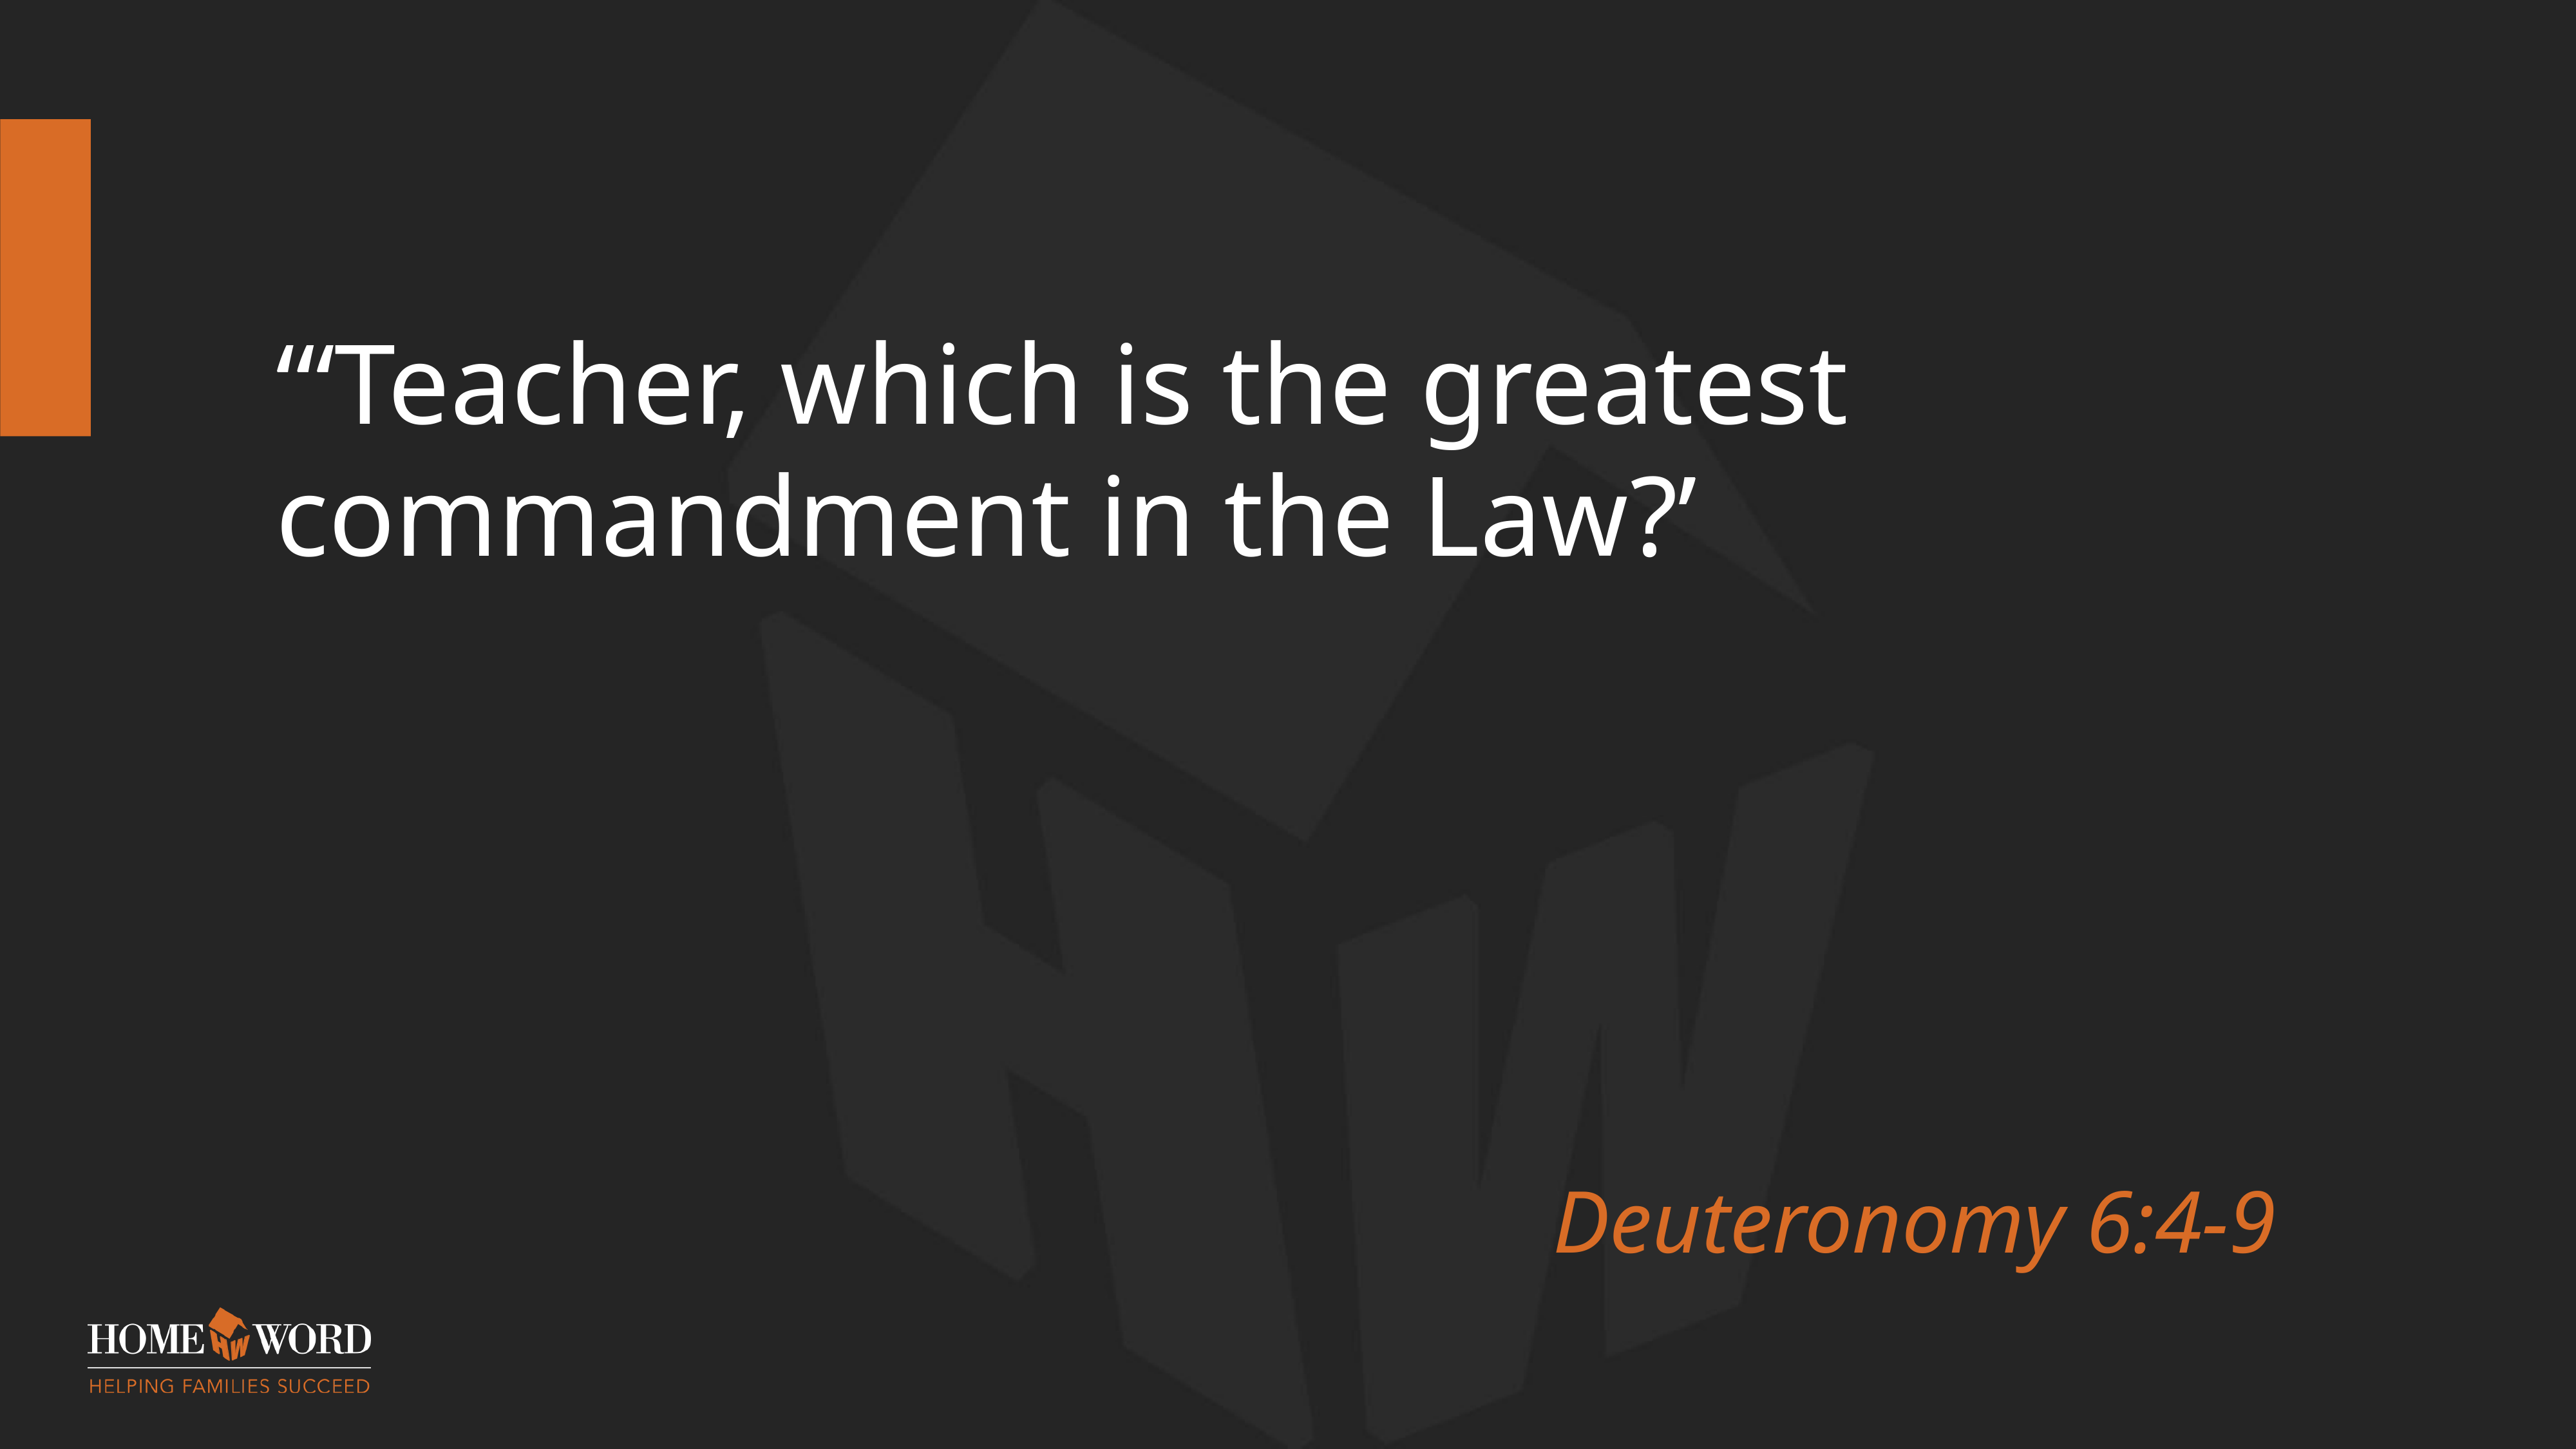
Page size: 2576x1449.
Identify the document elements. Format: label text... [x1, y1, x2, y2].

picture [0, 0, 2576, 1449]
text_box Deuteronomy 6:4-9 [337, 1162, 2282, 1276]
title “‘Teacher, which is the greatest commandment in the Law?’ [270, 308, 2291, 1032]
